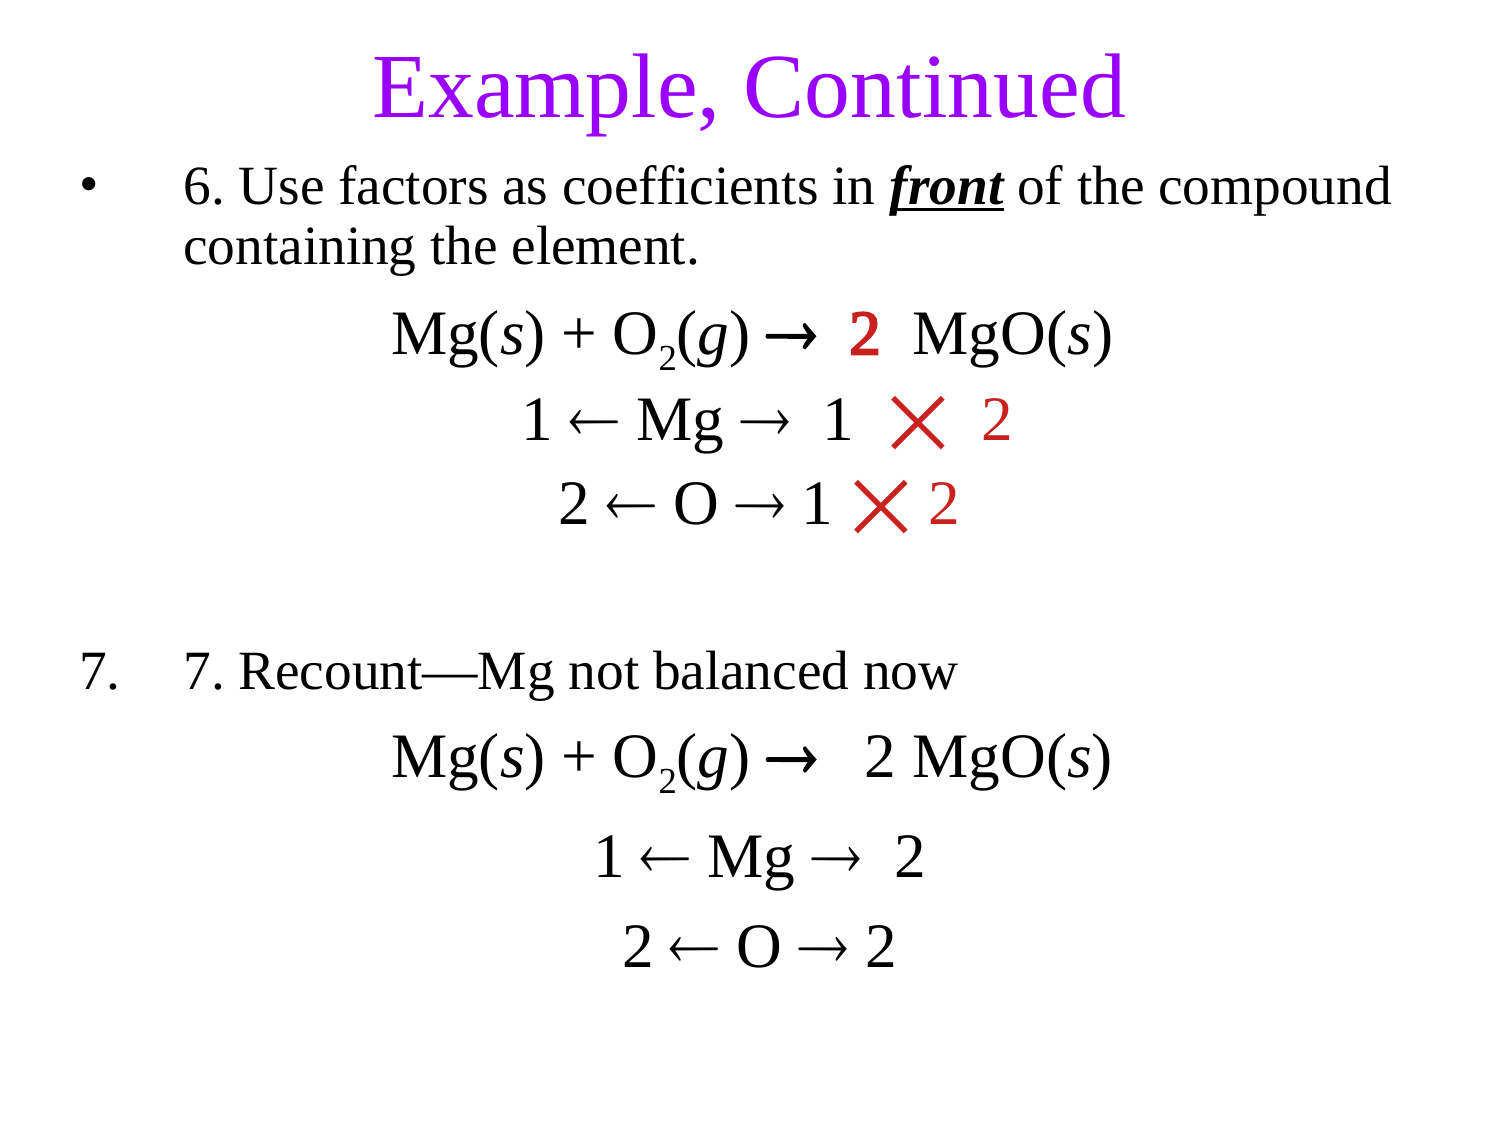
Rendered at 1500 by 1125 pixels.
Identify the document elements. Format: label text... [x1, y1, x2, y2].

text_box Example, Continued [112, 12, 1388, 149]
text_box 6. Use factors as coefficients in front of the compound containing the element. Mg(s) + O2(g) 2 MgO(s) 1  Mg 1 ⨉ 2 2  O  1 ⨉ 2 7. Recount—Mg not balanced now Mg(s) + O2(g)  2 MgO(s) 1  Mg 2 2  O  2 [64, 149, 1440, 990]
